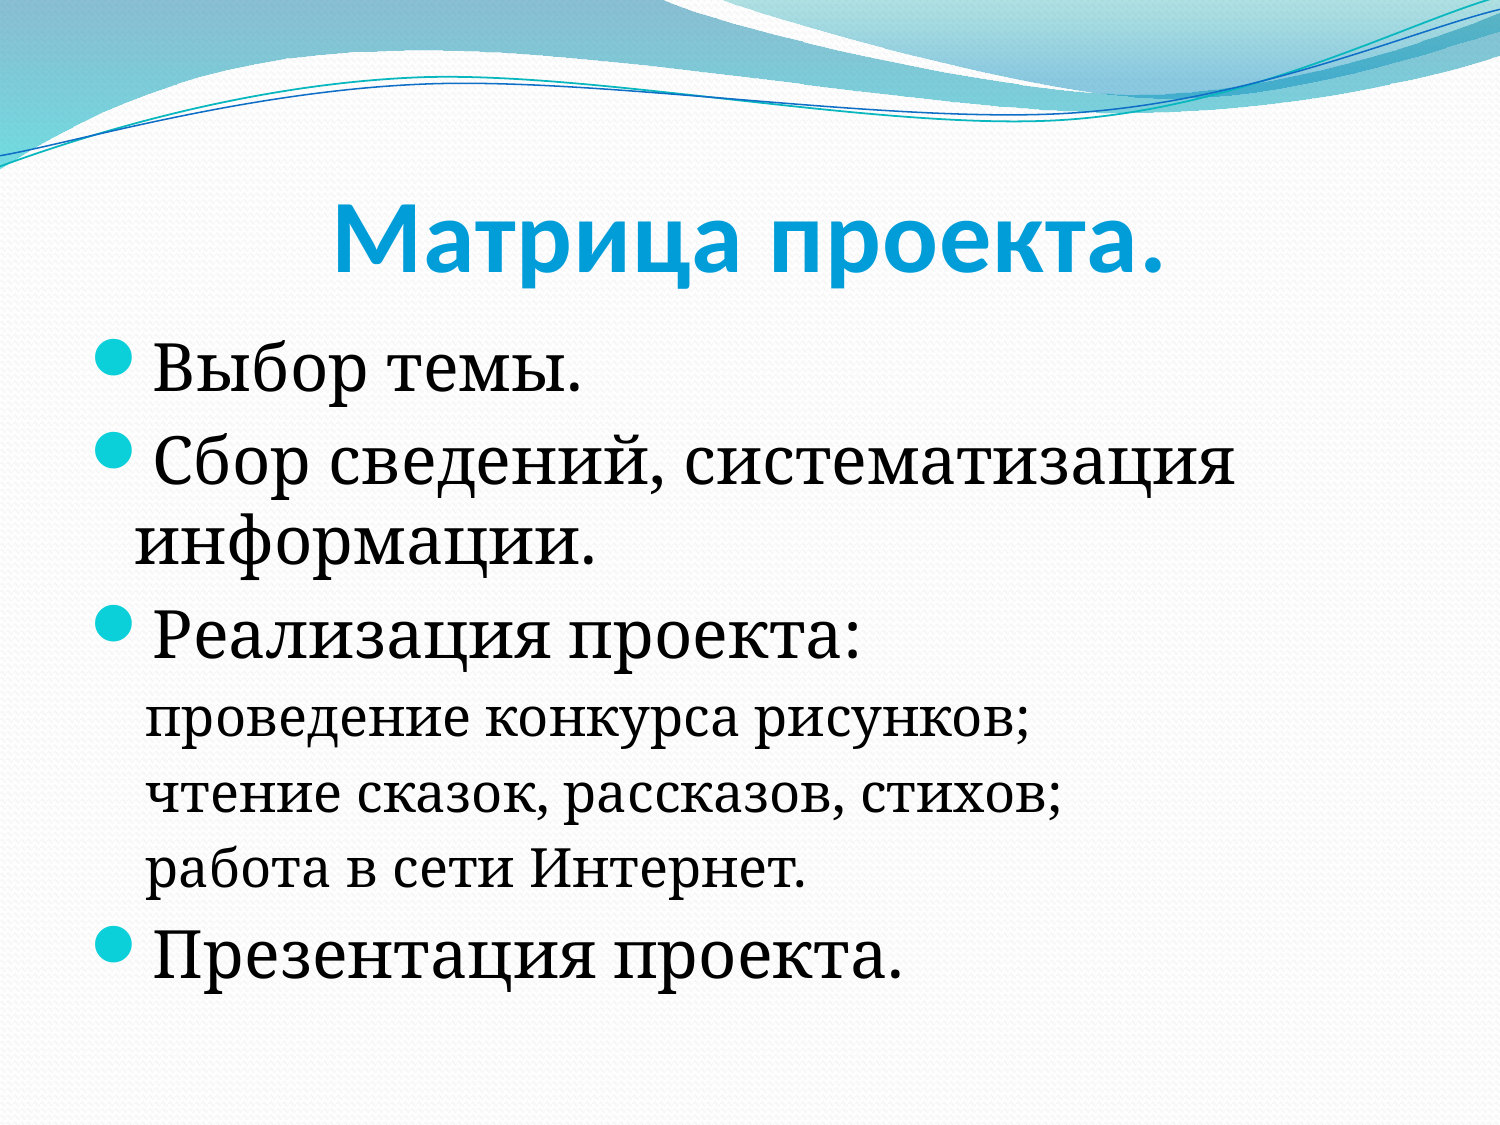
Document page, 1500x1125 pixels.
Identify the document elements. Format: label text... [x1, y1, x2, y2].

title Матрица проекта. [75, 115, 1425, 293]
list Выбор темы. Сбор сведений, систематизация информации. Реализация проекта: проведение конкурса рисунков; чтение сказок, рассказов, стихов; работа в сети Интернет. Презентация проекта. [75, 317, 1425, 1038]
